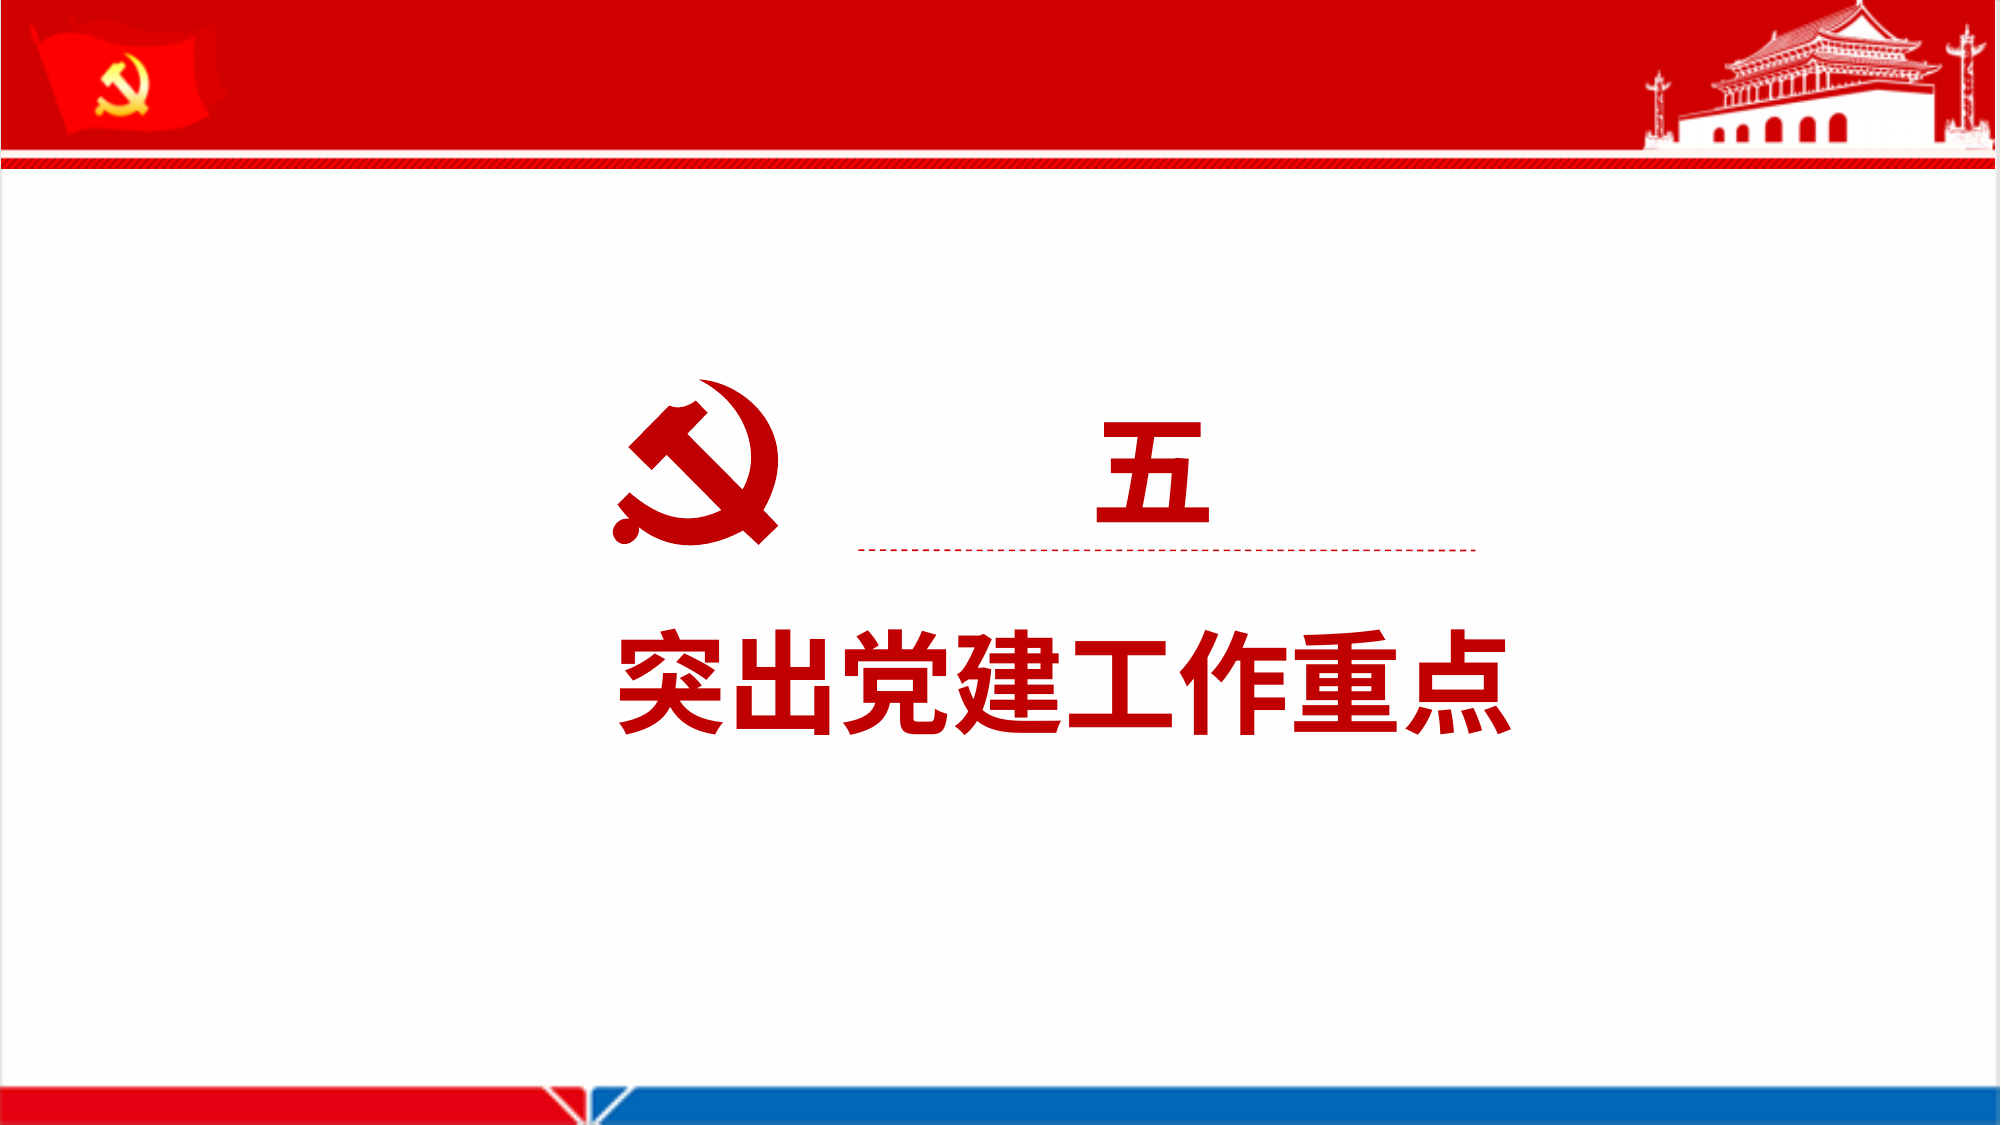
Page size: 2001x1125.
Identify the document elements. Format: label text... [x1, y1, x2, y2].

text_box [612, 379, 779, 546]
slide_number [1412, 1042, 1863, 1103]
text_box 五 [858, 385, 1448, 551]
text_box 突出党建工作重点 [447, 605, 1682, 756]
picture [0, 0, 2001, 1125]
